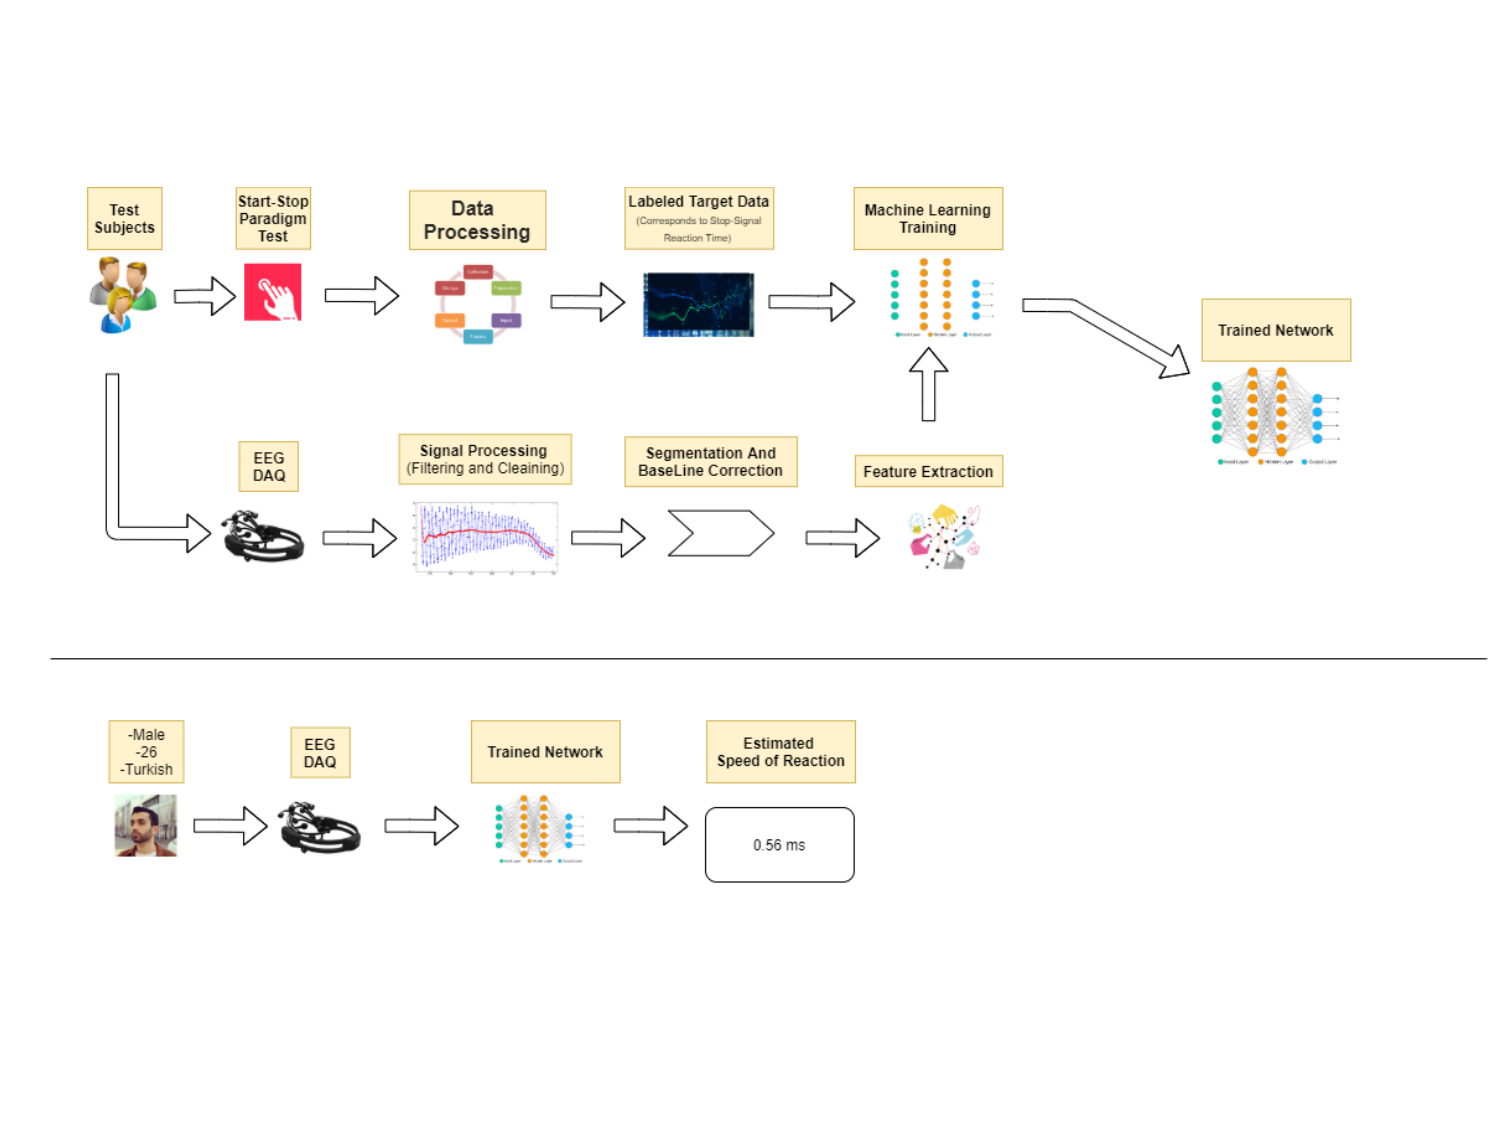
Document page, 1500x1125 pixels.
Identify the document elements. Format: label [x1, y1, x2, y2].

picture [49, 187, 1490, 884]
